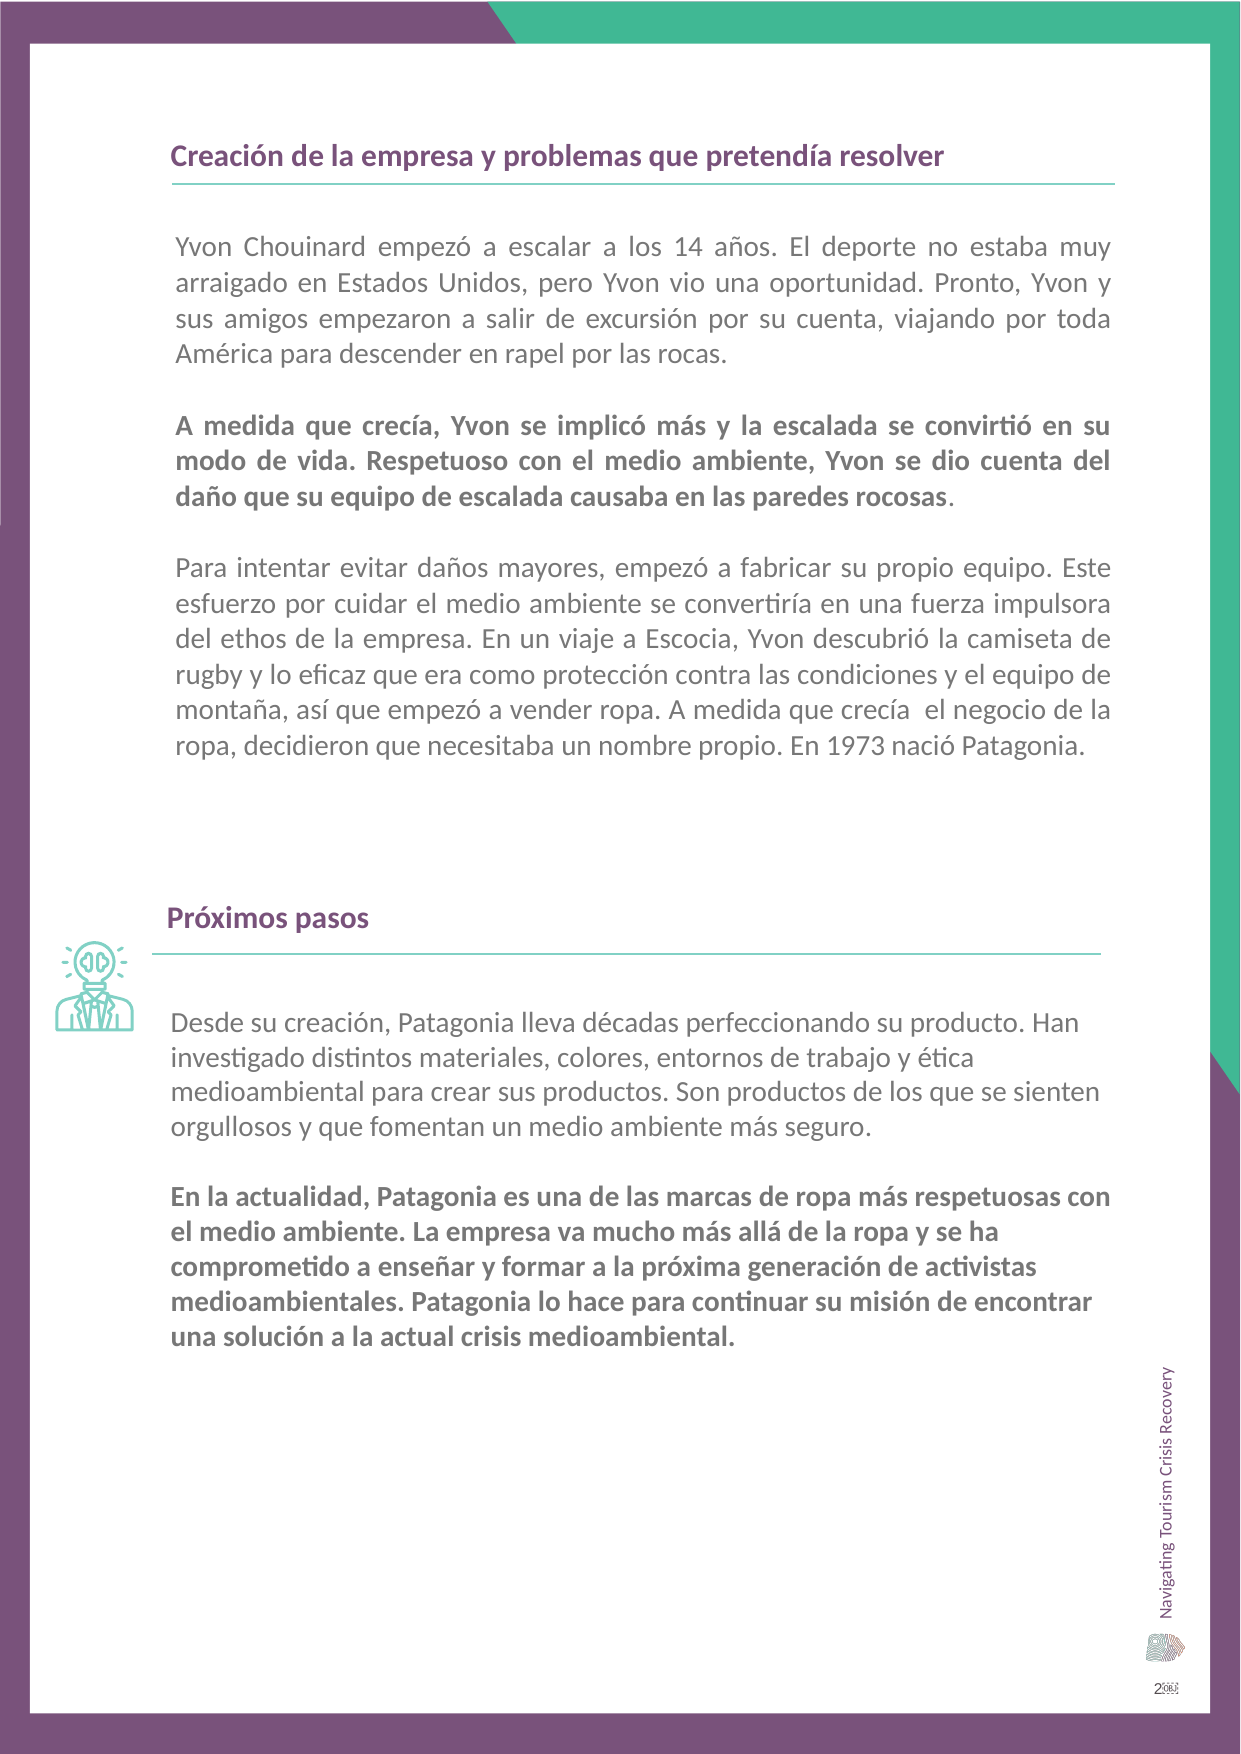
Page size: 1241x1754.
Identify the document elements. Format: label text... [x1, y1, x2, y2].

text_box Desde su creación, Patagonia lleva décadas perfeccionando su producto. Han investigado distintos materiales, colores, entornos de trabajo y ética medioambiental para crear sus productos. Son productos de los que se sienten orgullosos y que fomentan un medio ambiente más seguro. En la actualidad, Patagonia es una de las marcas de ropa más respetuosas con el medio ambiente. La empresa va mucho más allá de la ropa y se ha comprometido a enseñar y formar a la próxima generación de activistas medioambientales. Patagonia lo hace para continuar su misión de encontrar una solución a la actual crisis medioambiental. [155, 1146, 1139, 1209]
list Creación de la empresa y problemas que pretendía resolver [155, 122, 1139, 185]
picture [1142, 1631, 1189, 1667]
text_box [55, 940, 134, 1032]
text_box Próximos pasos [151, 884, 1135, 947]
text_box Yvon Chouinard empezó a escalar a los 14 años. El deporte no estaba muy arraigado en Estados Unidos, pero Yvon vio una oportunidad. Pronto, Yvon y sus amigos empezaron a salir de excursión por su cuenta, viajando por toda América para descender en rapel por las rocas. A medida que crecía, Yvon se implicó más y la escalada se convirtió en su modo de vida. Respetuoso con el medio ambiente, Yvon se dio cuenta del daño que su equipo de escalada causaba en las paredes rocosas. Para intentar evitar daños mayores, empezó a fabricar su propio equipo. Este esfuerzo por cuidar el medio ambiente se convertiría en una fuerza impulsora del ethos de la empresa. En un viaje a Escocia, Yvon descubrió la camiseta de rugby y lo eficaz que era como protección contra las condiciones y el equipo de montaña, así que empezó a vender ropa. A medida que crecía el negocio de la ropa, decidieron que necesitaba un nombre propio. En 1973 nació Patagonia. [160, 219, 1127, 756]
